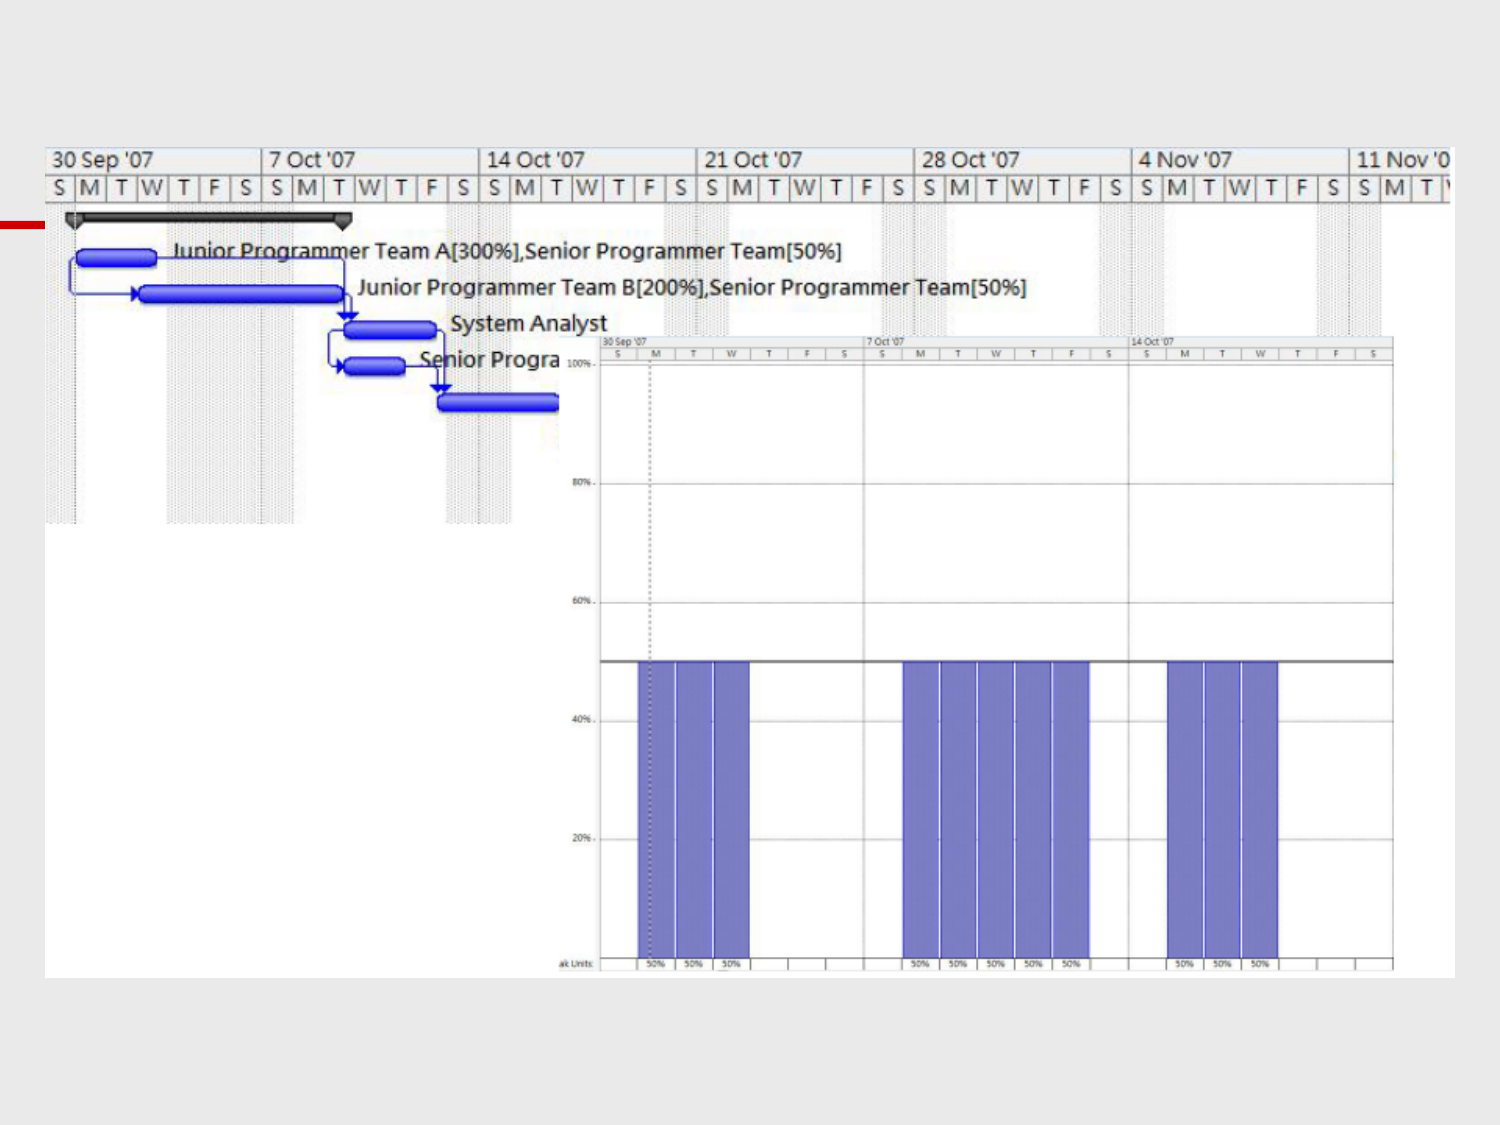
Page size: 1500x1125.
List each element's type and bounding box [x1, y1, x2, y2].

picture [45, 147, 1455, 978]
